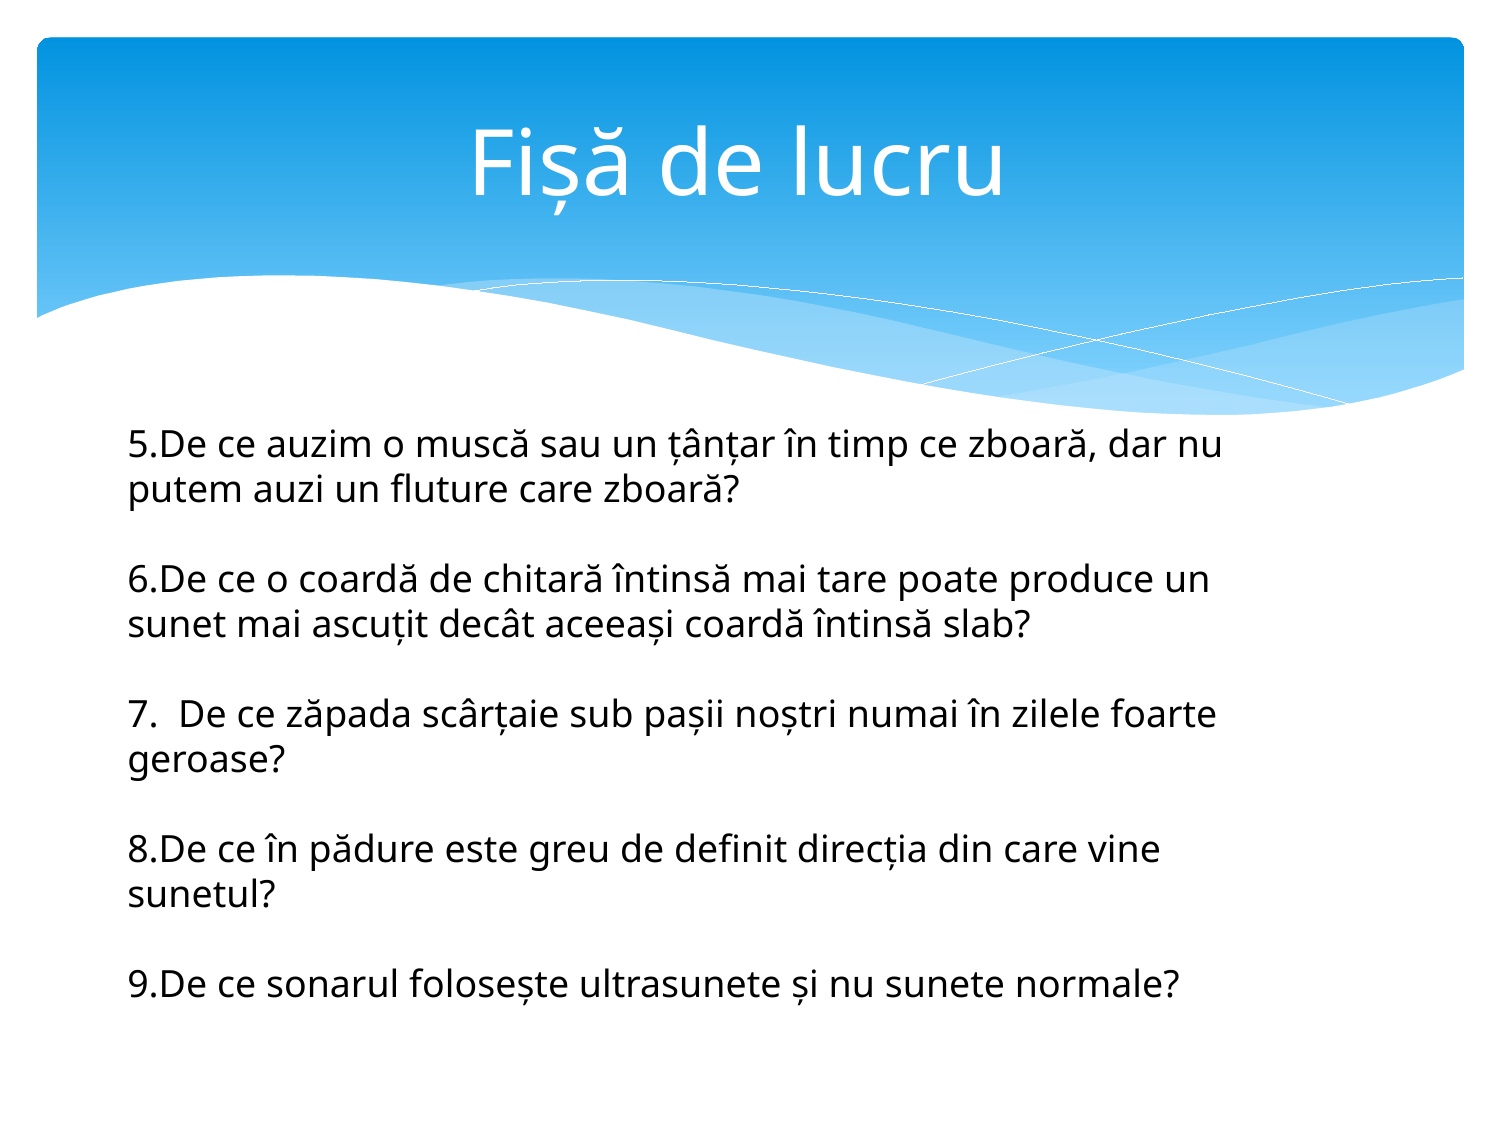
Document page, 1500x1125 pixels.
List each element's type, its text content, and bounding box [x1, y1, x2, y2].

title Fișă de lucru [75, 55, 1425, 261]
text_box 5.De ce auzim o muscă sau un țânțar în timp ce zboară, dar nu putem auzi un fluture care zboară? 6.De ce o coardă de chitară întinsă mai tare poate produce un sunet mai ascuțit decât aceeași coardă întinsă slab? 7. De ce zăpada scârțaie sub pașii noștri numai în zilele foarte geroase? 8.De ce în pădure este greu de definit direcția din care vine sunetul? 9.De ce sonarul folosește ultrasunete și nu sunete normale? [112, 412, 1325, 1013]
